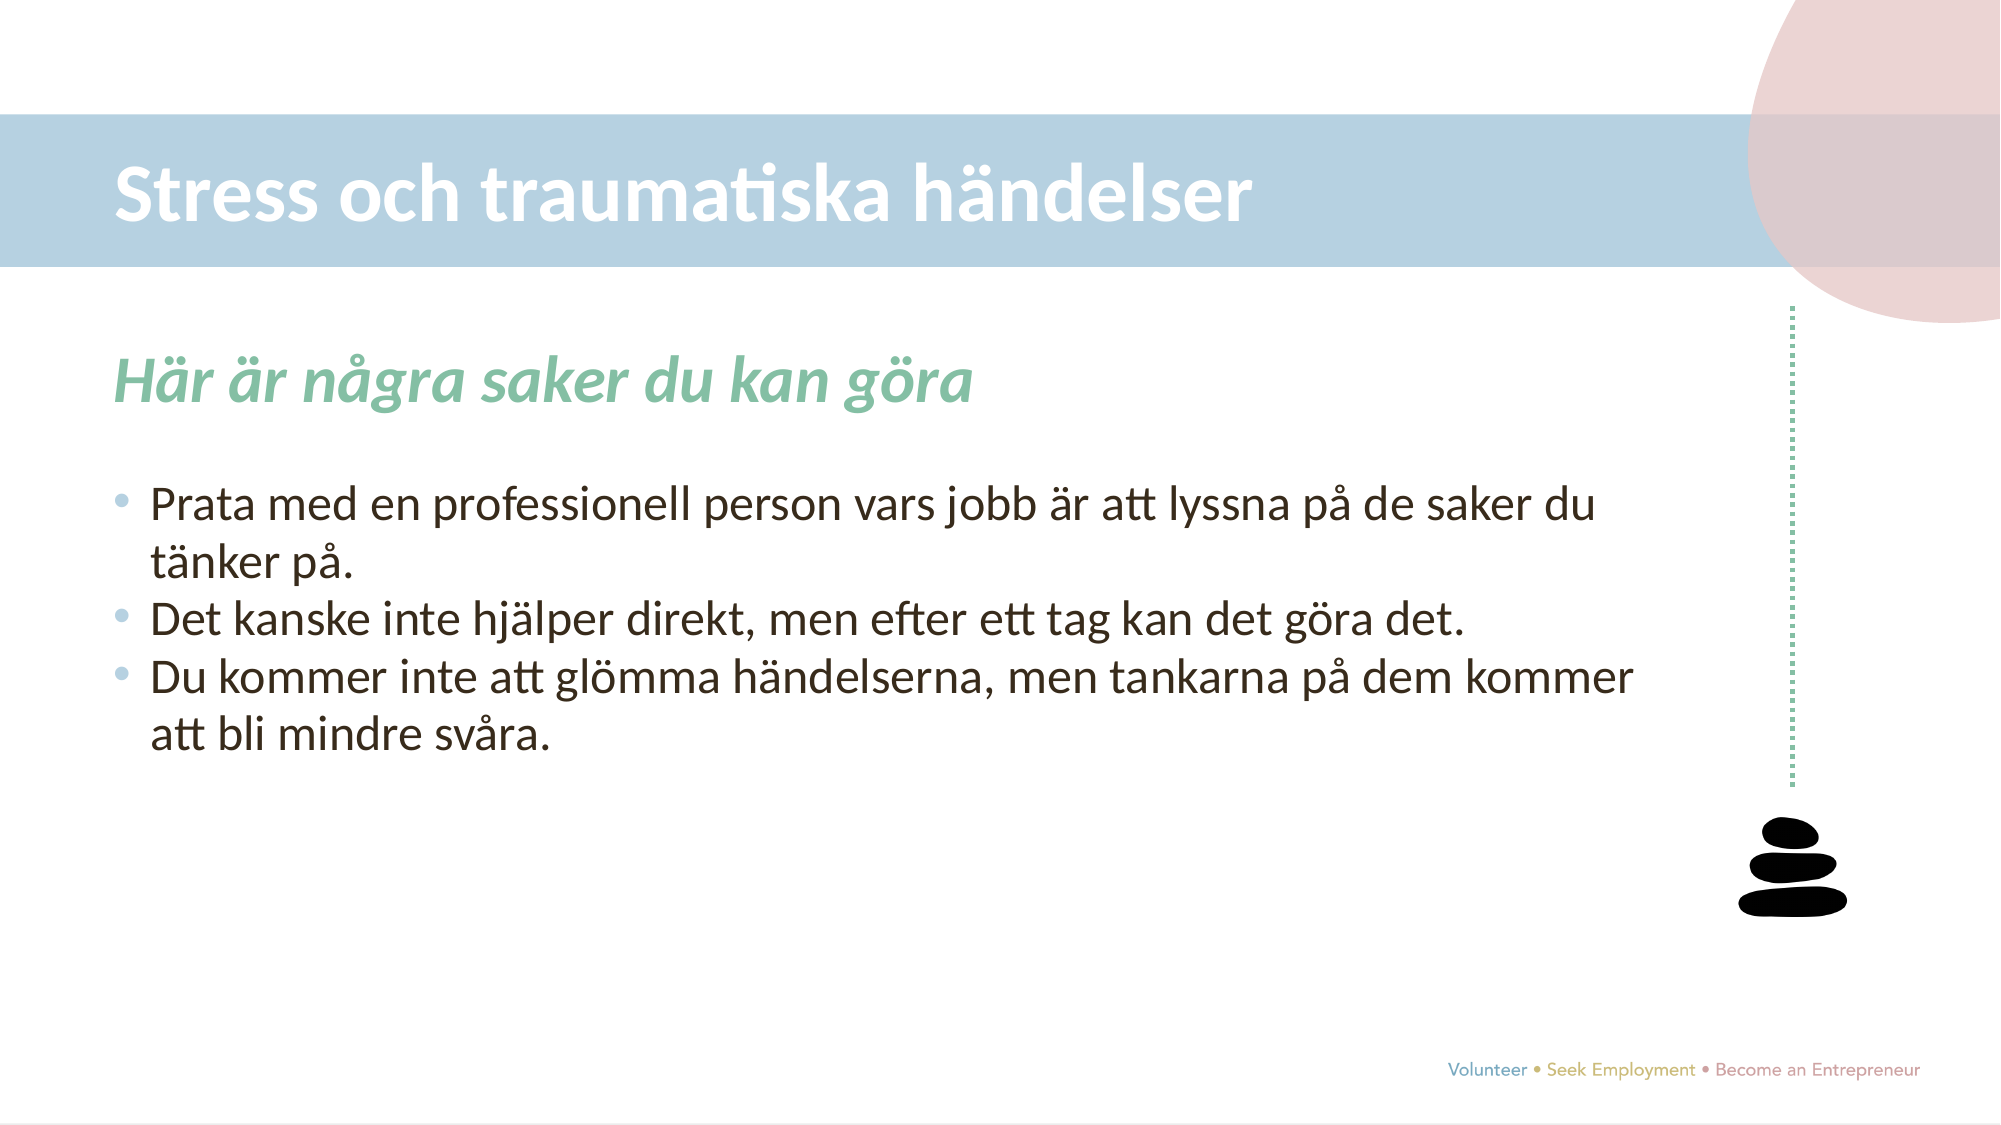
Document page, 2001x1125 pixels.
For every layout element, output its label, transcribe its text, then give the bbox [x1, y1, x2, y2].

picture [1418, 1046, 1971, 1103]
text_box [1747, 0, 2000, 323]
text_box Här är några saker du kan göra Prata med en professionell person vars jobb är att lyssna på de saker du tänker på. Det kanske inte hjälper direkt, men efter ett tag kan det göra det. Du kommer inte att glömma händelserna, men tankarna på dem kommer att bli mindre svåra. [98, 350, 1661, 975]
text_box [0, 113, 1792, 268]
text_box Stress och traumatiska händelser [99, 147, 1312, 290]
picture [1717, 791, 1868, 942]
